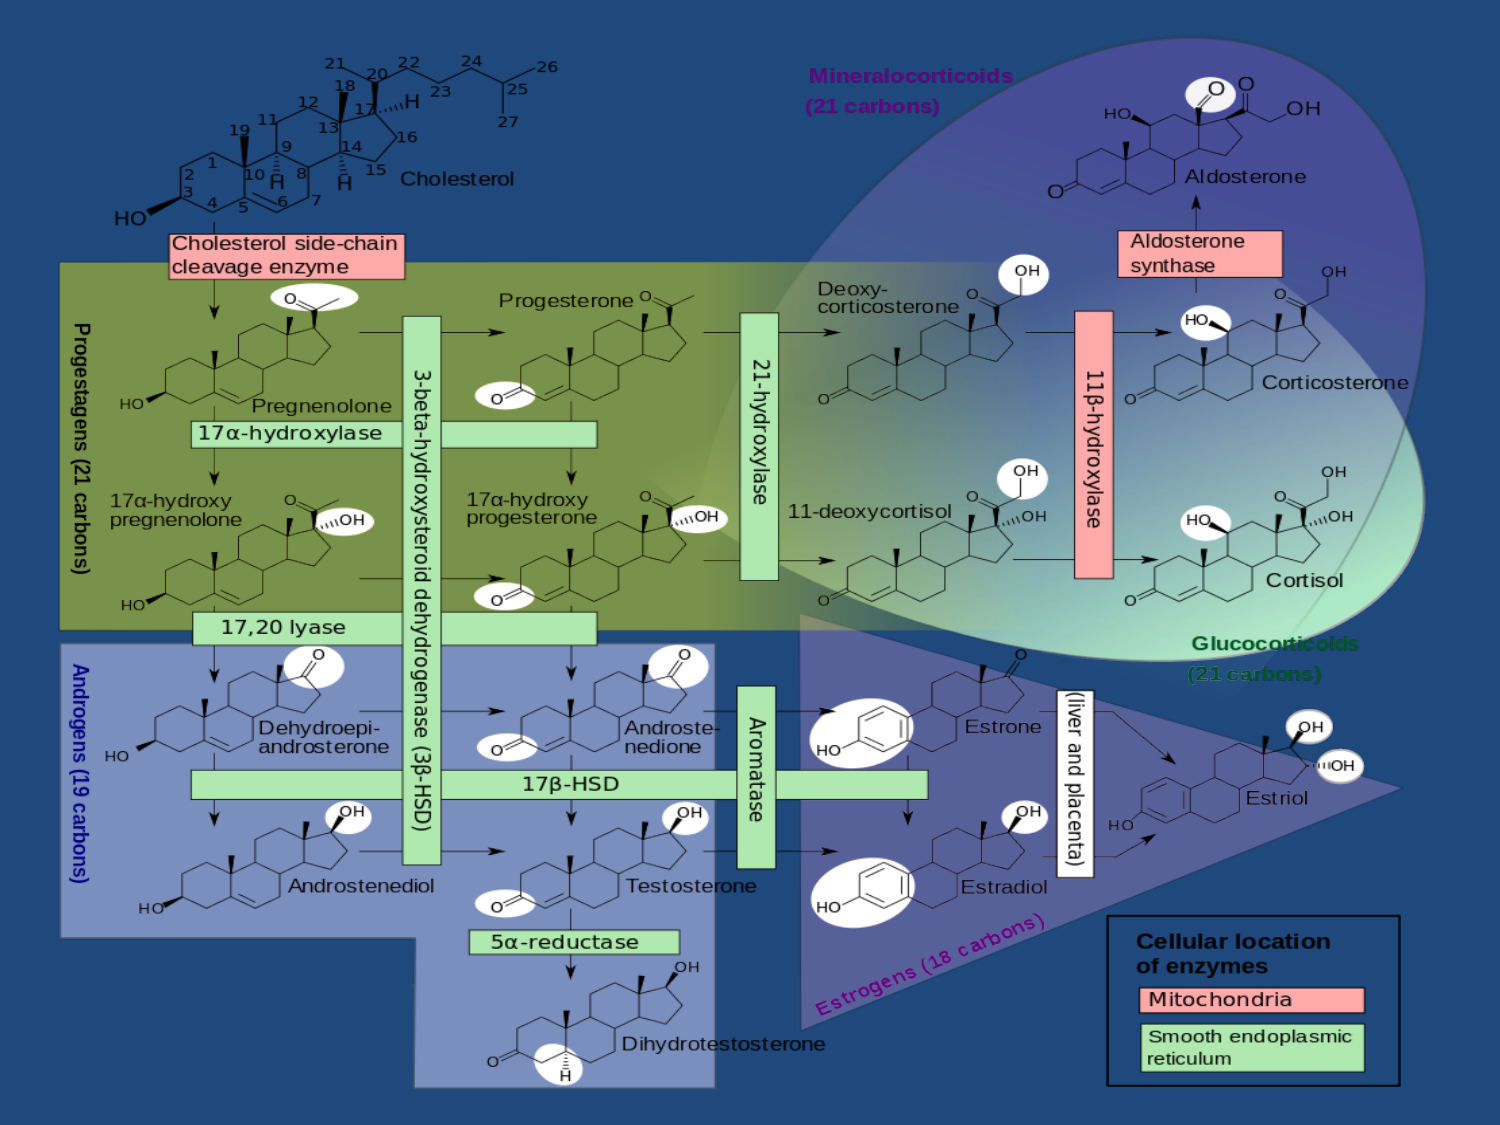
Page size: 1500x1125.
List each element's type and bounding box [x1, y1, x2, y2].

picture [52, 30, 1436, 1095]
